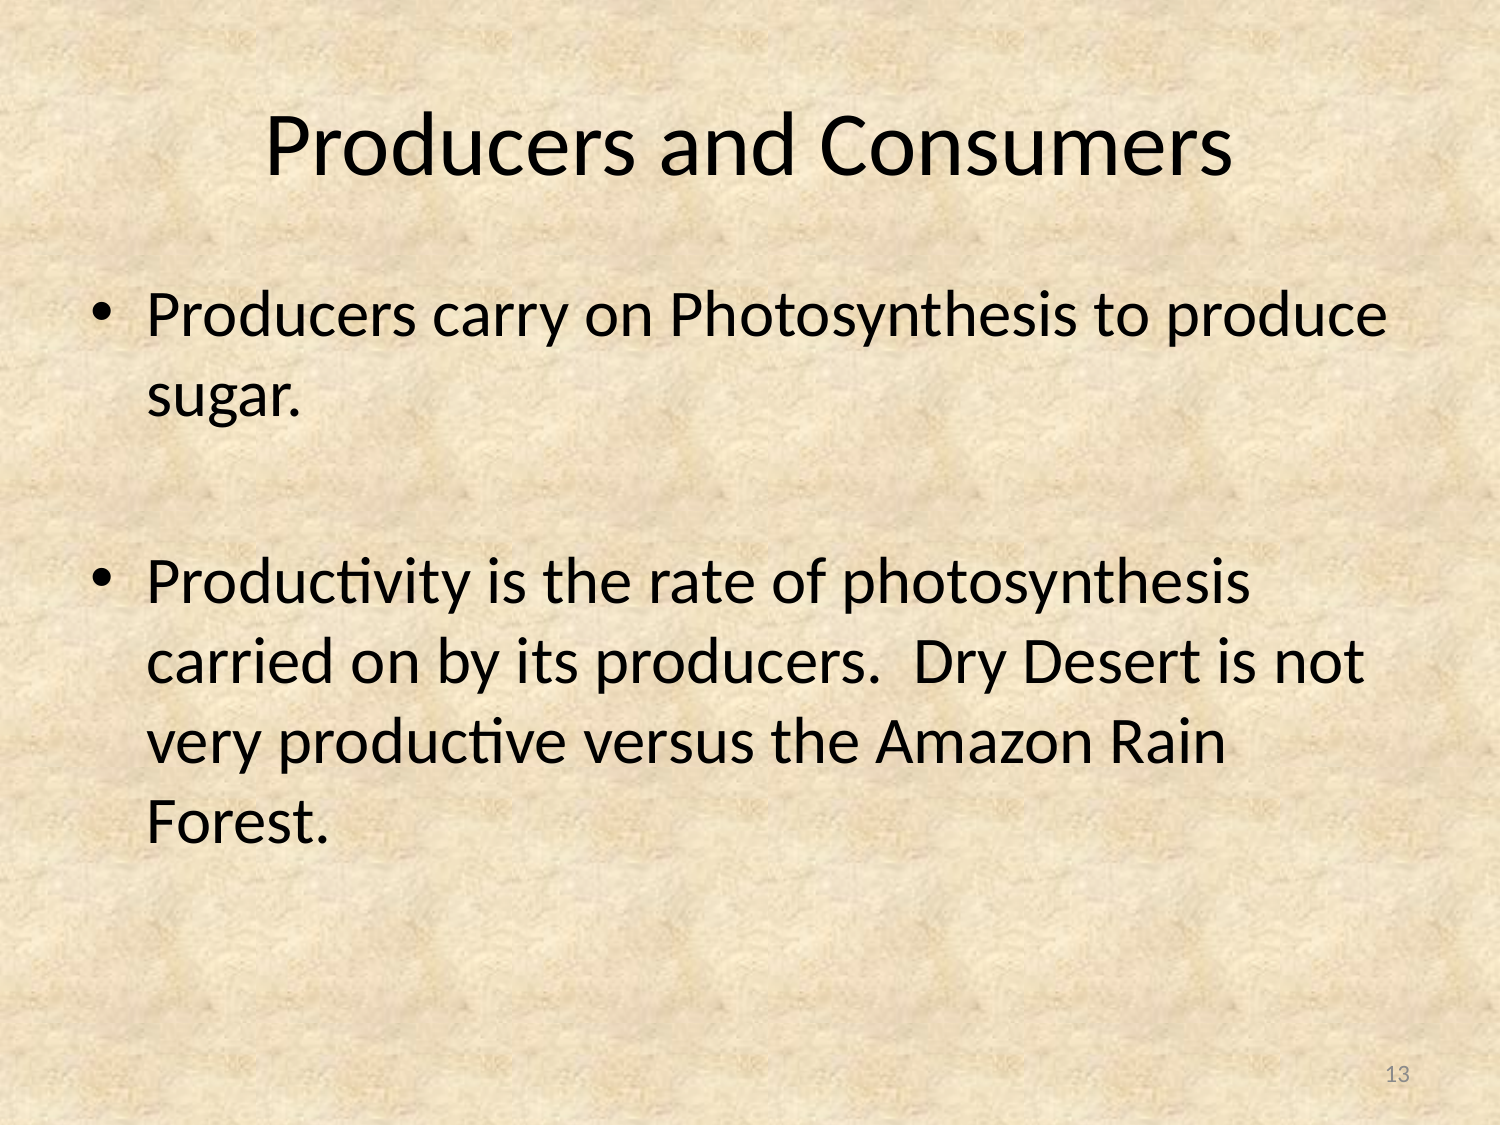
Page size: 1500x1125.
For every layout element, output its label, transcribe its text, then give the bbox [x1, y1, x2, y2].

title Producers and Consumers [75, 45, 1425, 233]
list Producers carry on Photosynthesis to produce sugar. Productivity is the rate of photosynthesis carried on by its producers. Dry Desert is not very productive versus the Amazon Rain Forest. [75, 262, 1425, 1005]
slide_number 13 [1074, 1042, 1425, 1103]
